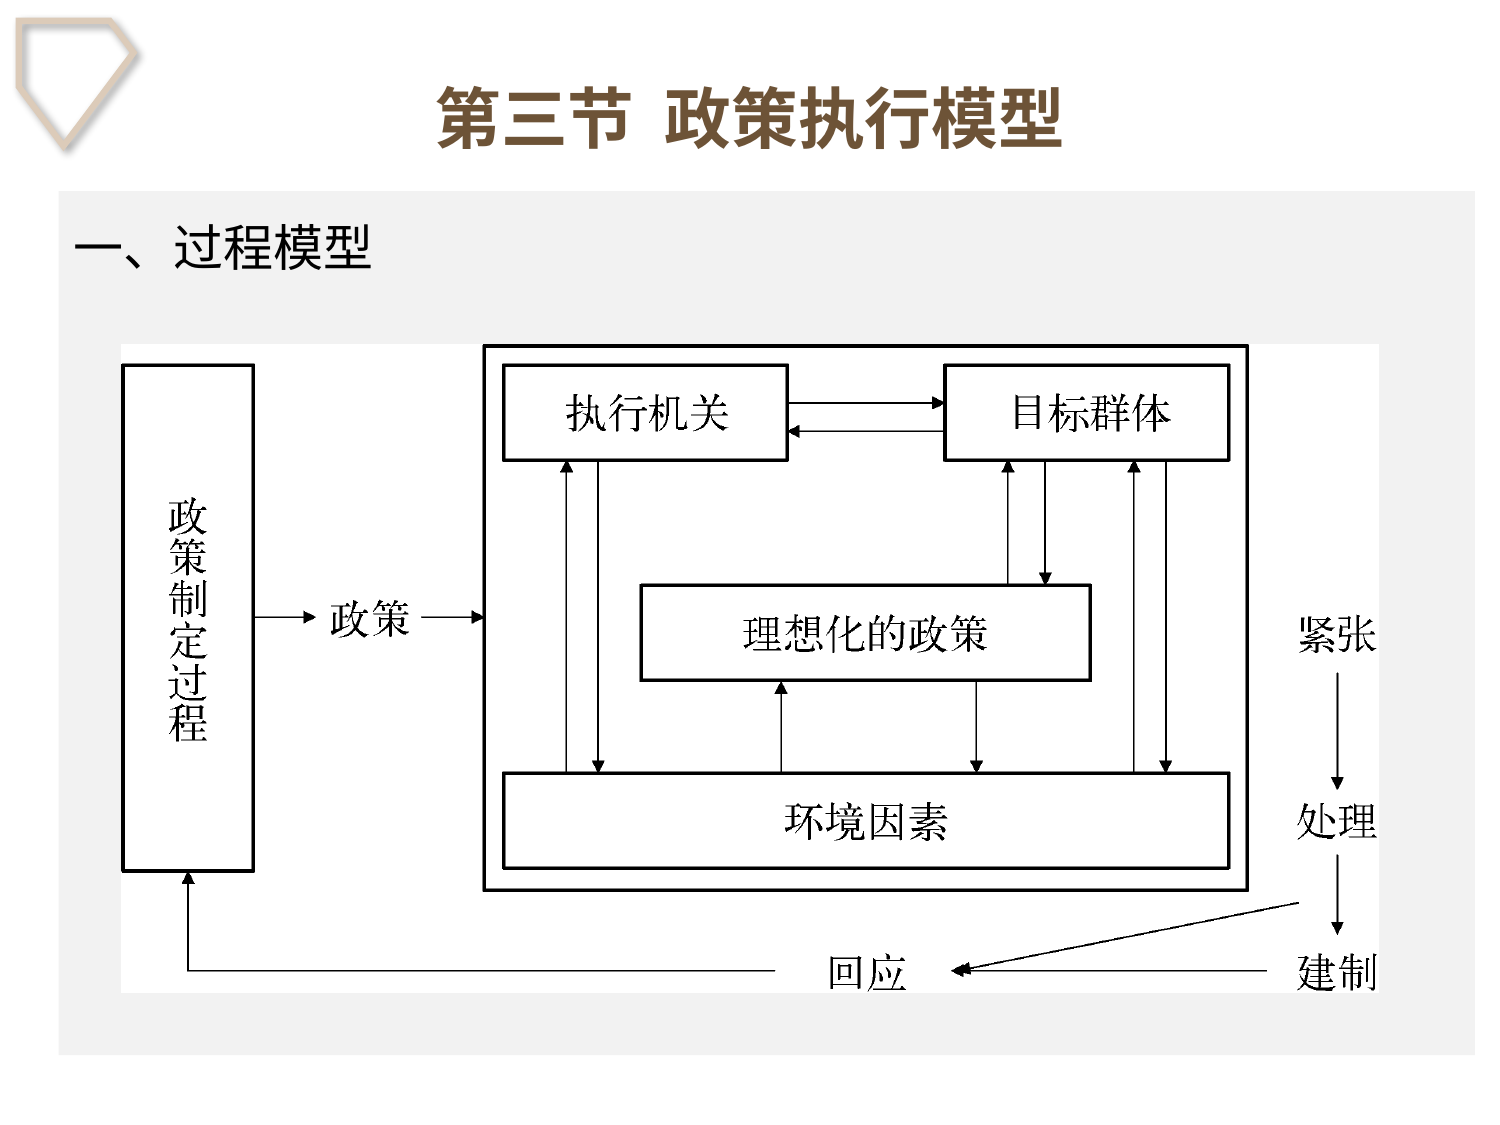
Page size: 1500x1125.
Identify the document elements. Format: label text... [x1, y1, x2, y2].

title 第三节 政策执行模型 [75, 45, 1425, 191]
picture [120, 344, 1379, 993]
list 一、过程模型 [58, 191, 1475, 1056]
